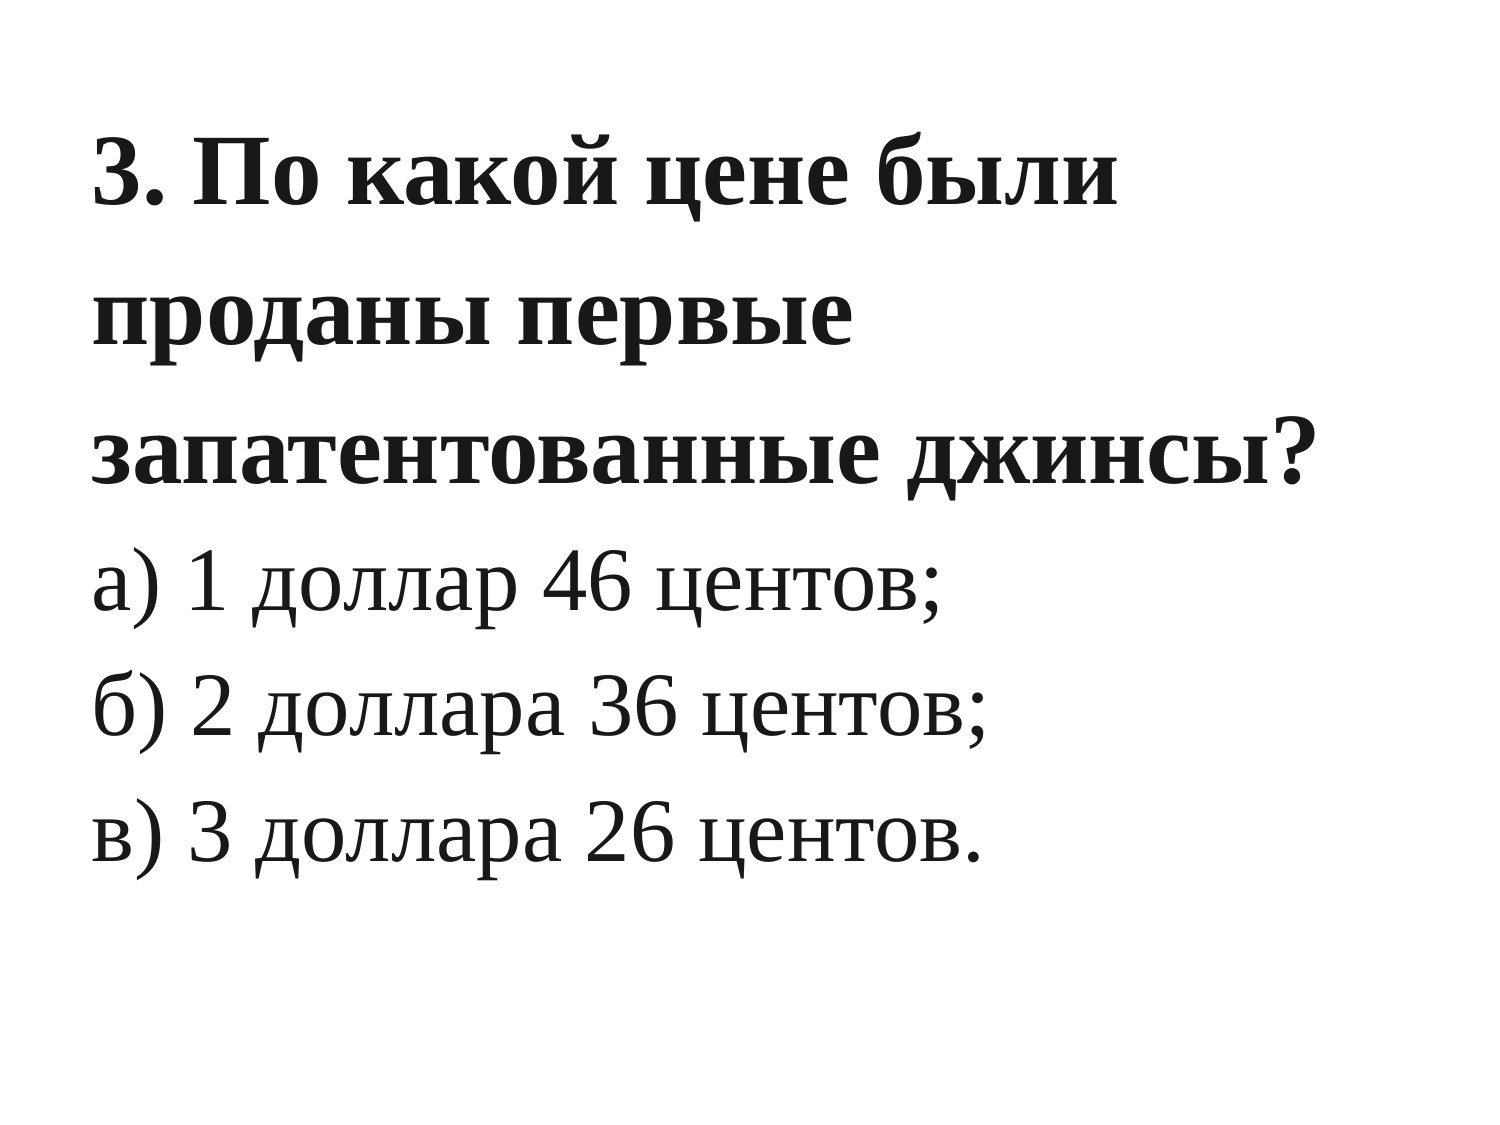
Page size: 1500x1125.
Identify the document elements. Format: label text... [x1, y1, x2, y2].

title 3. По какой цене были проданы первые запатентованные джинсы? а) 1 доллар 46 центов; б) 2 доллара 36 центов; в) 3 доллара 26 центов. [76, 78, 1427, 976]
